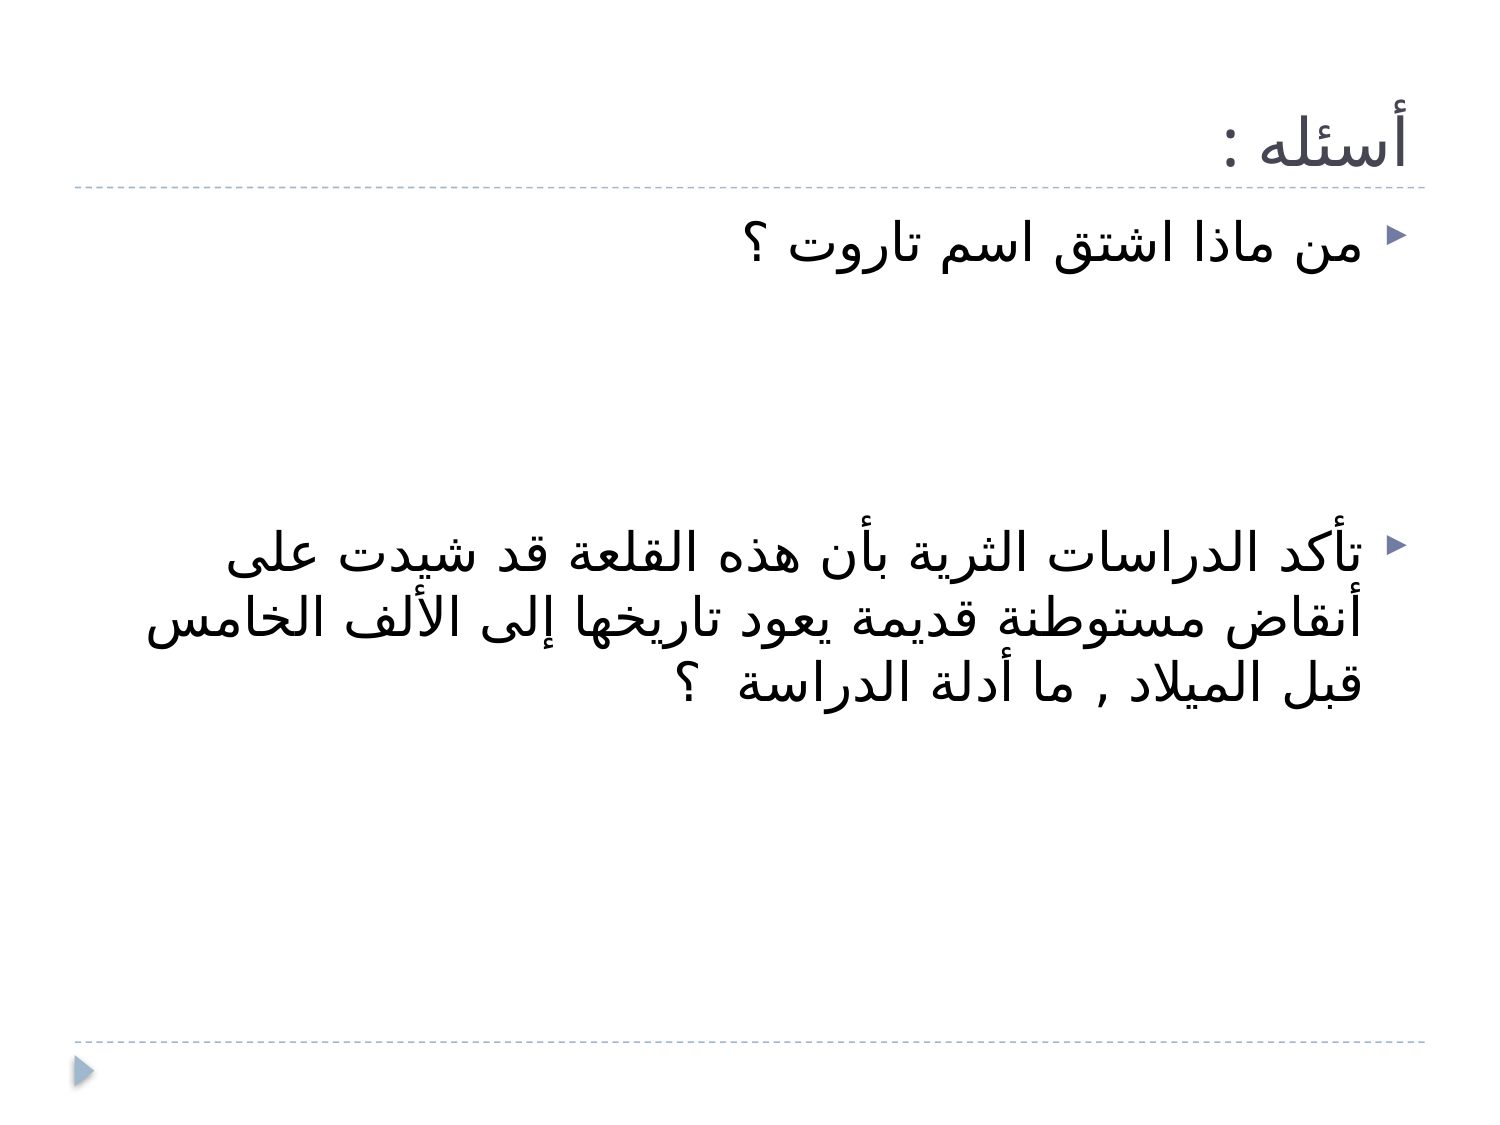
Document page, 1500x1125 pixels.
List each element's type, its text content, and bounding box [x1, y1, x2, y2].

title أسئله : [75, 24, 1425, 188]
list من ماذا اشتق اسم تاروت ؟ تأكد الدراسات الثرية بأن هذه القلعة قد شيدت على أنقاض مستوطنة قديمة يعود تاريخها إلى الألف الخامس قبل الميلاد , ما أدلة الدراسة ؟ [75, 200, 1425, 1010]
